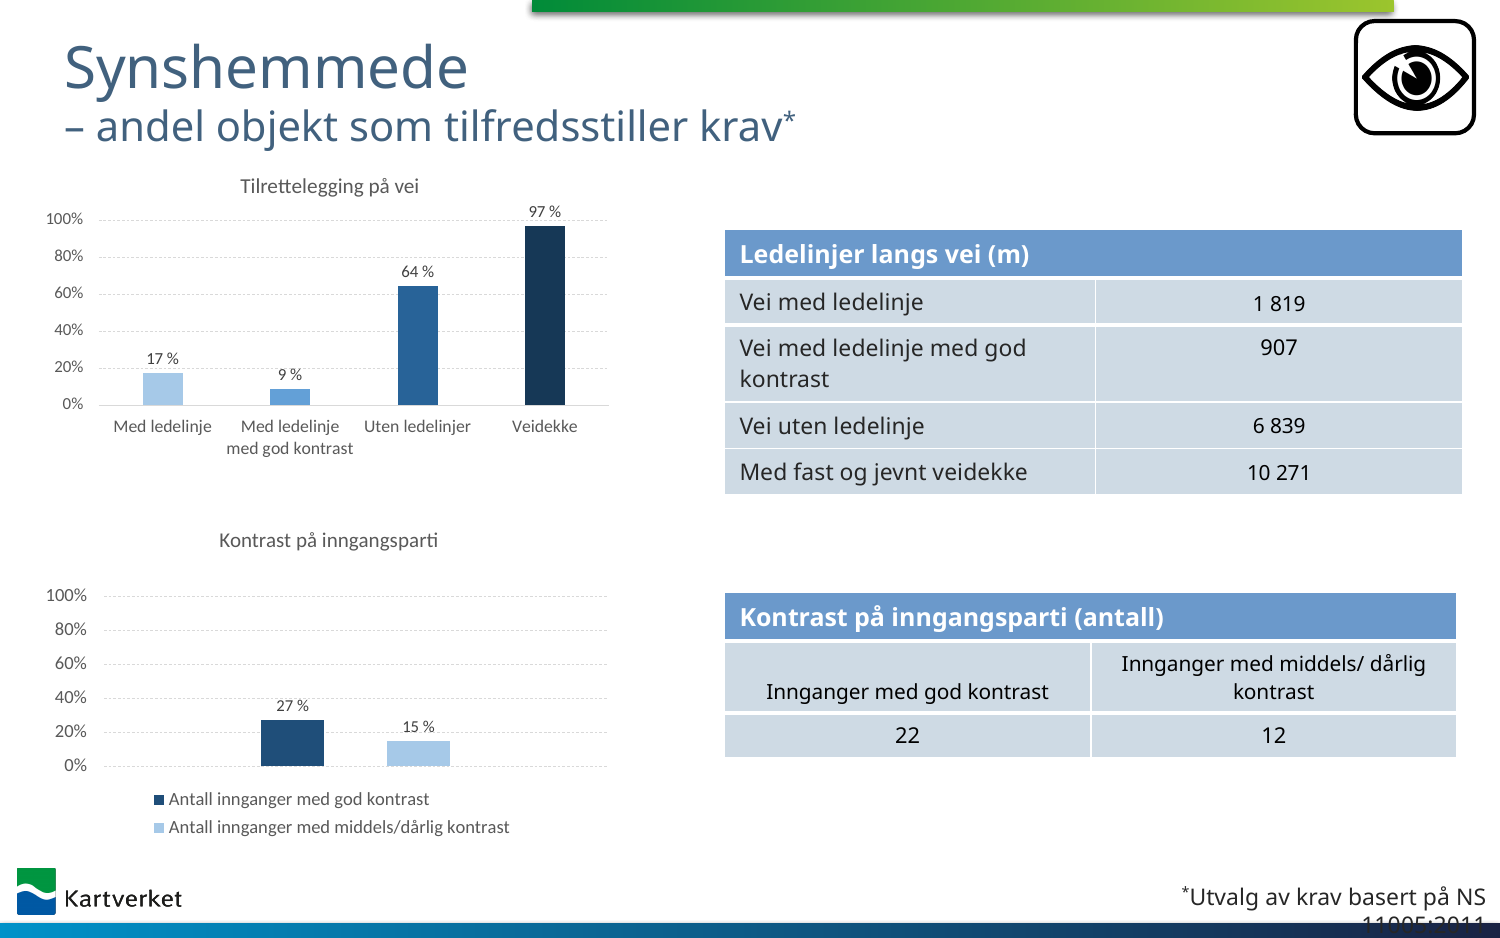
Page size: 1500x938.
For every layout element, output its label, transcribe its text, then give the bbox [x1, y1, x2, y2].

table_cell Med fast og jevnt veidekke [725, 449, 1095, 494]
table_cell Vei uten ledelinje [725, 403, 1095, 448]
table_cell 22 [725, 715, 1090, 757]
table_cell Vei med ledelinje med god kontrast [725, 327, 1095, 401]
table_header Ledelinjer langs vei (m) [725, 230, 1462, 276]
table_cell 12 [1092, 715, 1456, 757]
table_cell 1 819 [1096, 280, 1462, 323]
table_cell 907 [1096, 327, 1462, 401]
table_header Kontrast på inngangsparti (antall) [725, 593, 1456, 639]
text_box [1355, 20, 1475, 134]
table_cell 10 271 [1096, 449, 1462, 494]
picture [41, 166, 619, 492]
text_box *Utvalg av krav basert på NS 11005:2011 [1068, 873, 1500, 938]
table_cell 6 839 [1096, 403, 1462, 448]
table_cell Innganger med god kontrast [725, 643, 1090, 711]
table_cell Innganger med middels/ dårlig kontrast [1092, 643, 1456, 711]
table_cell Vei med ledelinje [725, 280, 1095, 323]
picture [41, 520, 617, 846]
text_box Synshemmede – andel objekt som tilfredsstiller krav* [49, 24, 1431, 158]
